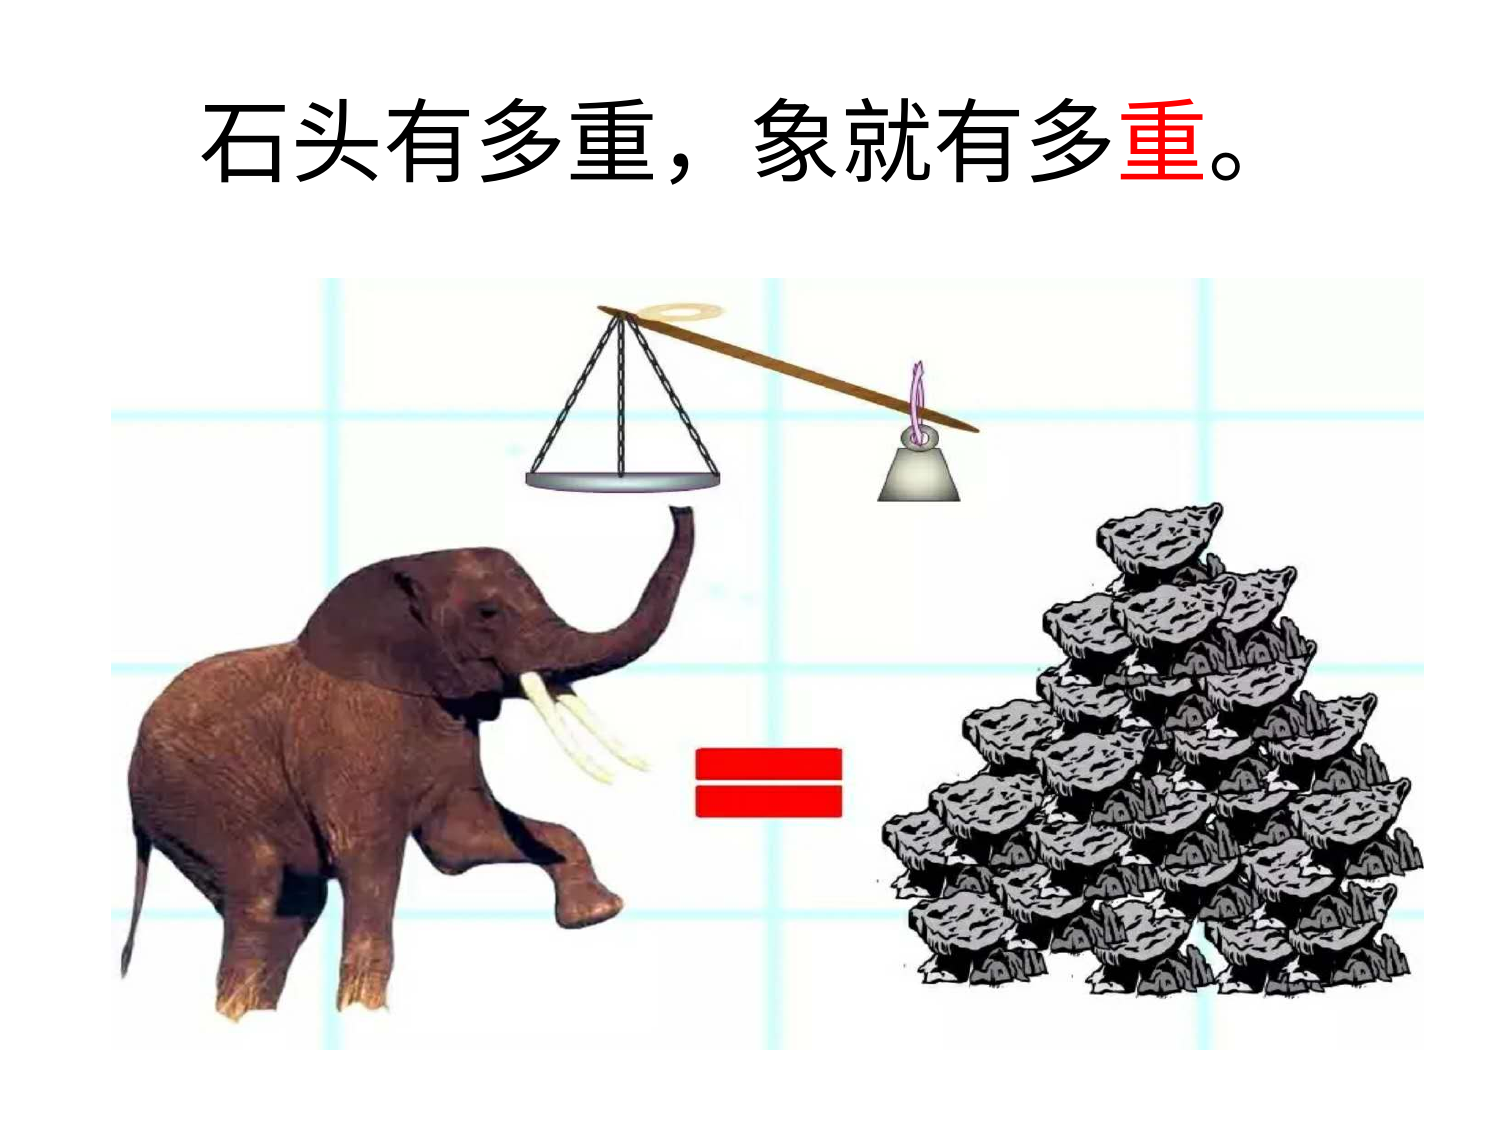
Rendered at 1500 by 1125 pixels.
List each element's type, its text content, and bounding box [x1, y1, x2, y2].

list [111, 278, 1424, 1051]
title 石头有多重，象就有多重。 [75, 45, 1425, 233]
